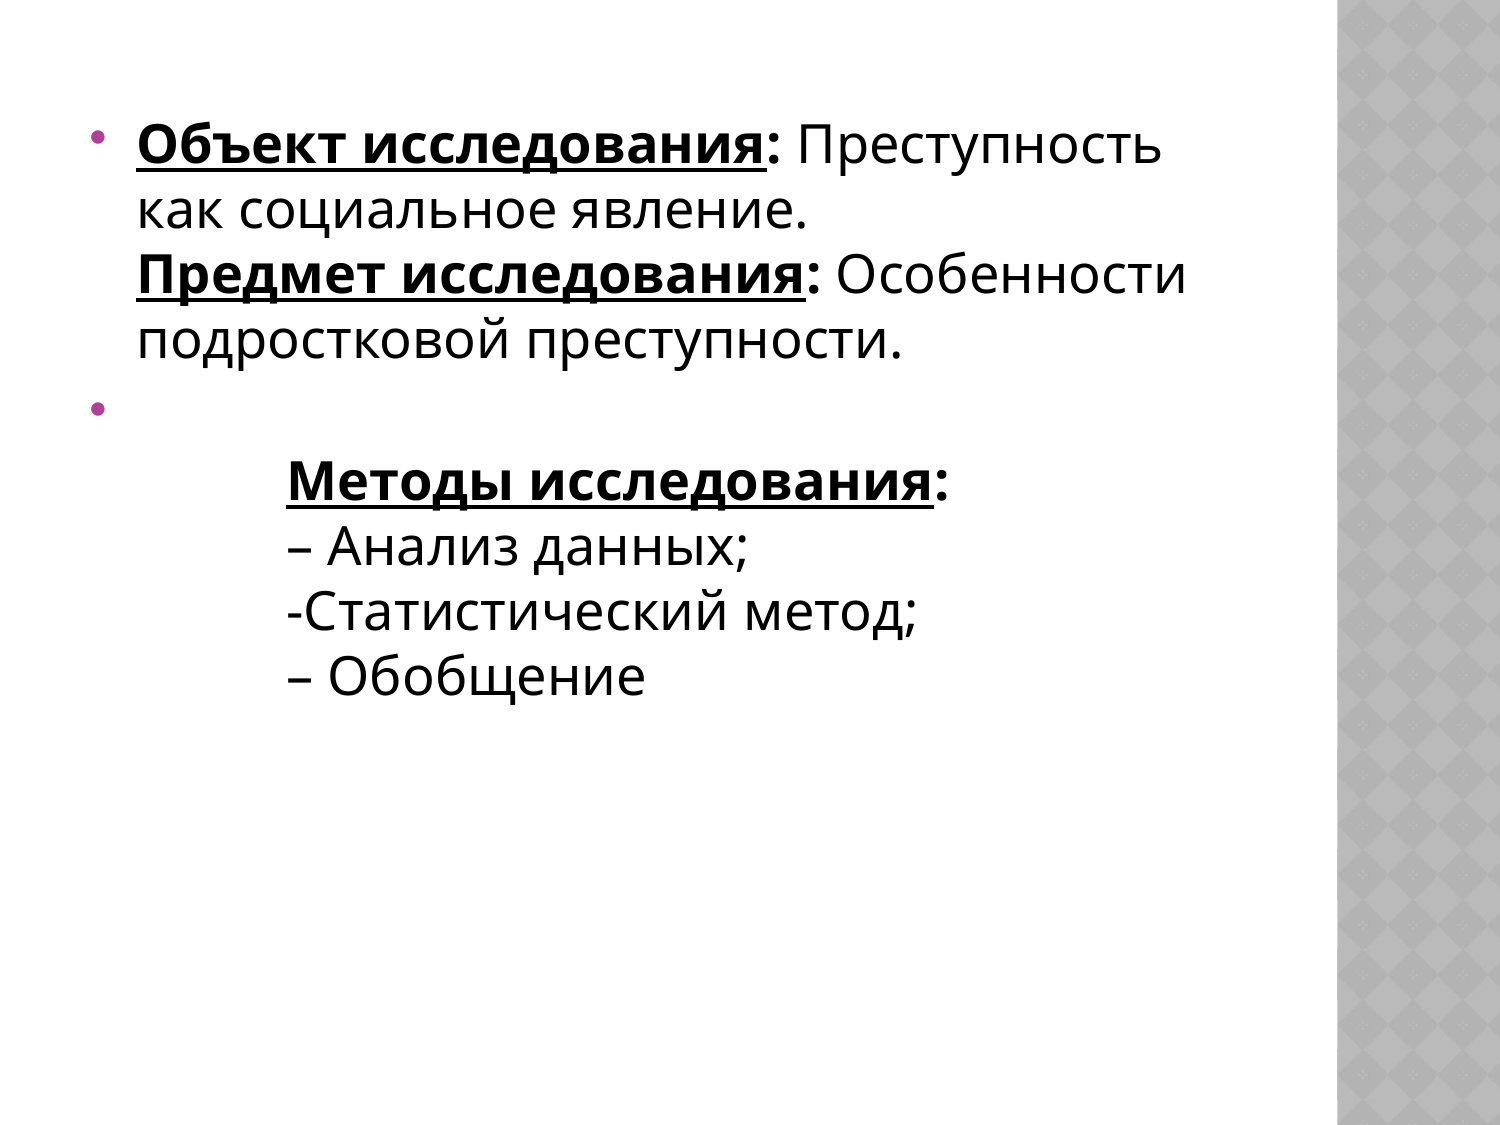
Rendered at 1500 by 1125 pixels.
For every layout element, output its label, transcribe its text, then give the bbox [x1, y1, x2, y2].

list Объект исследования: Преступность как социальное явление. Предмет исследования: Особенности подростковой преступности. Методы исследования: – Анализ данных; -Статистический метод; – Обобщение [76, 101, 1265, 897]
